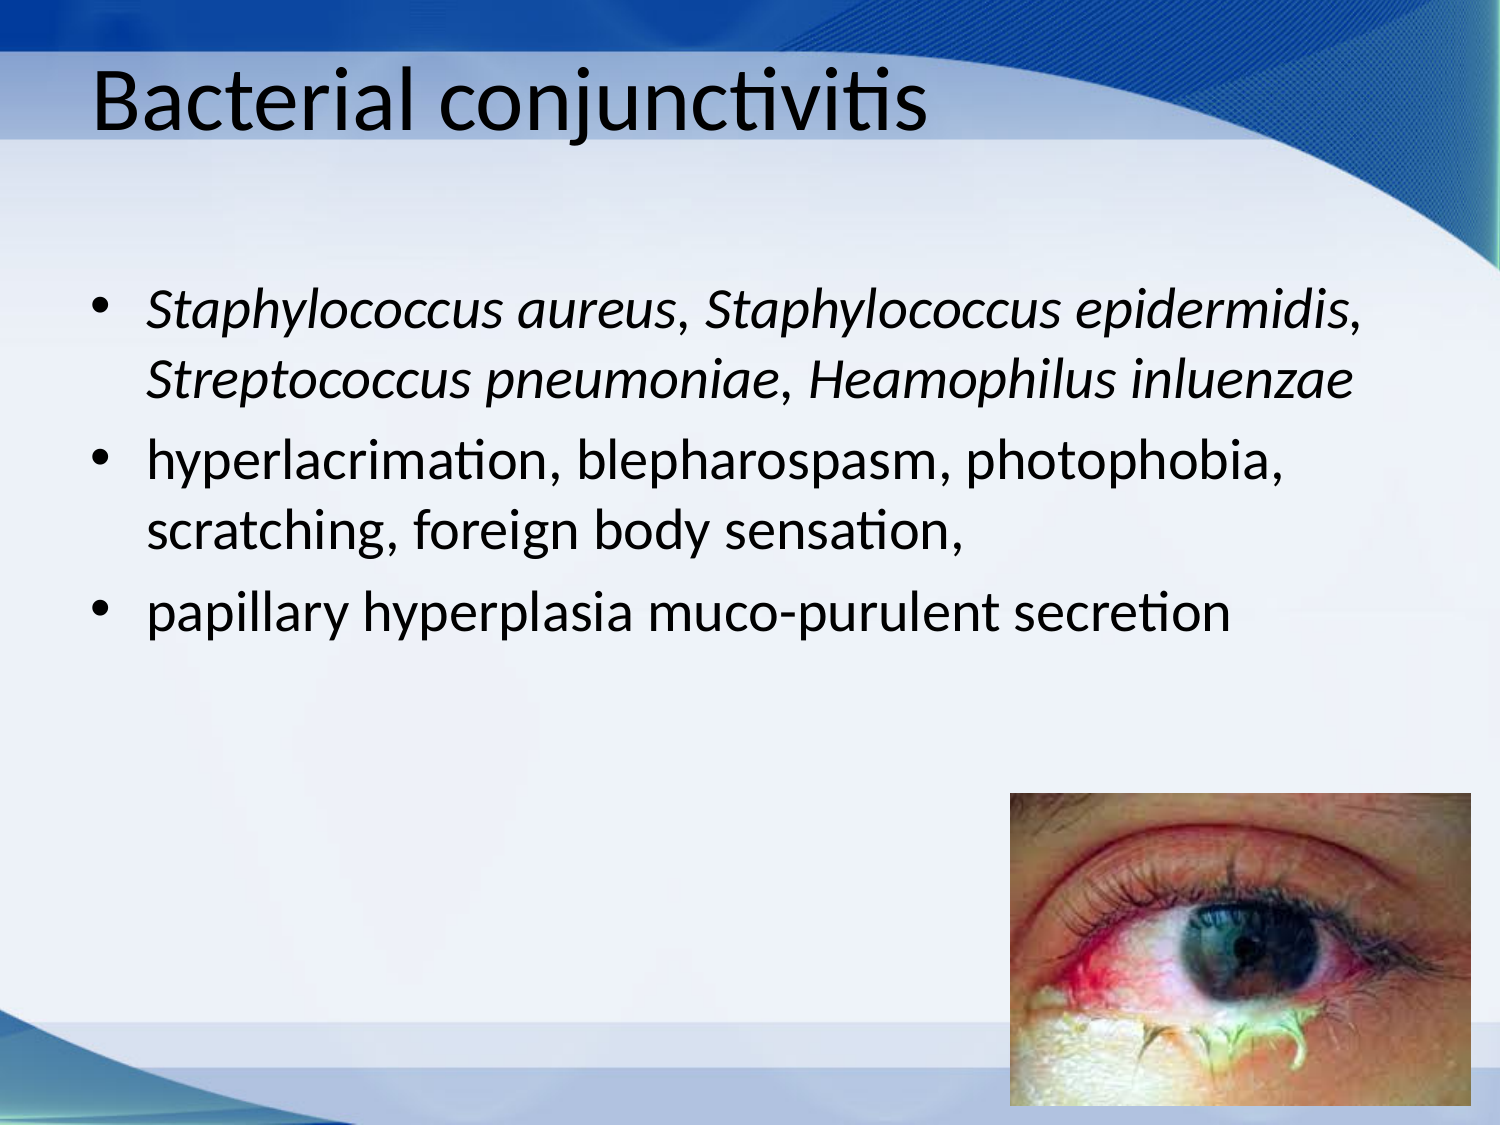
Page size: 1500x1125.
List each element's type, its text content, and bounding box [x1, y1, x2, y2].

list Staphylococcus aureus, Staphylococcus epidermidis, Streptococcus pneumoniae, Heamophilus inluenzae hyperlacrimation, blepharospasm, photophobia, scratching, foreign body sensation, papillary hyperplasia muco-purulent secretion [75, 262, 1425, 1005]
picture [0, 0, 1500, 1125]
title Bacterial conjunctivitis [76, 0, 1427, 188]
